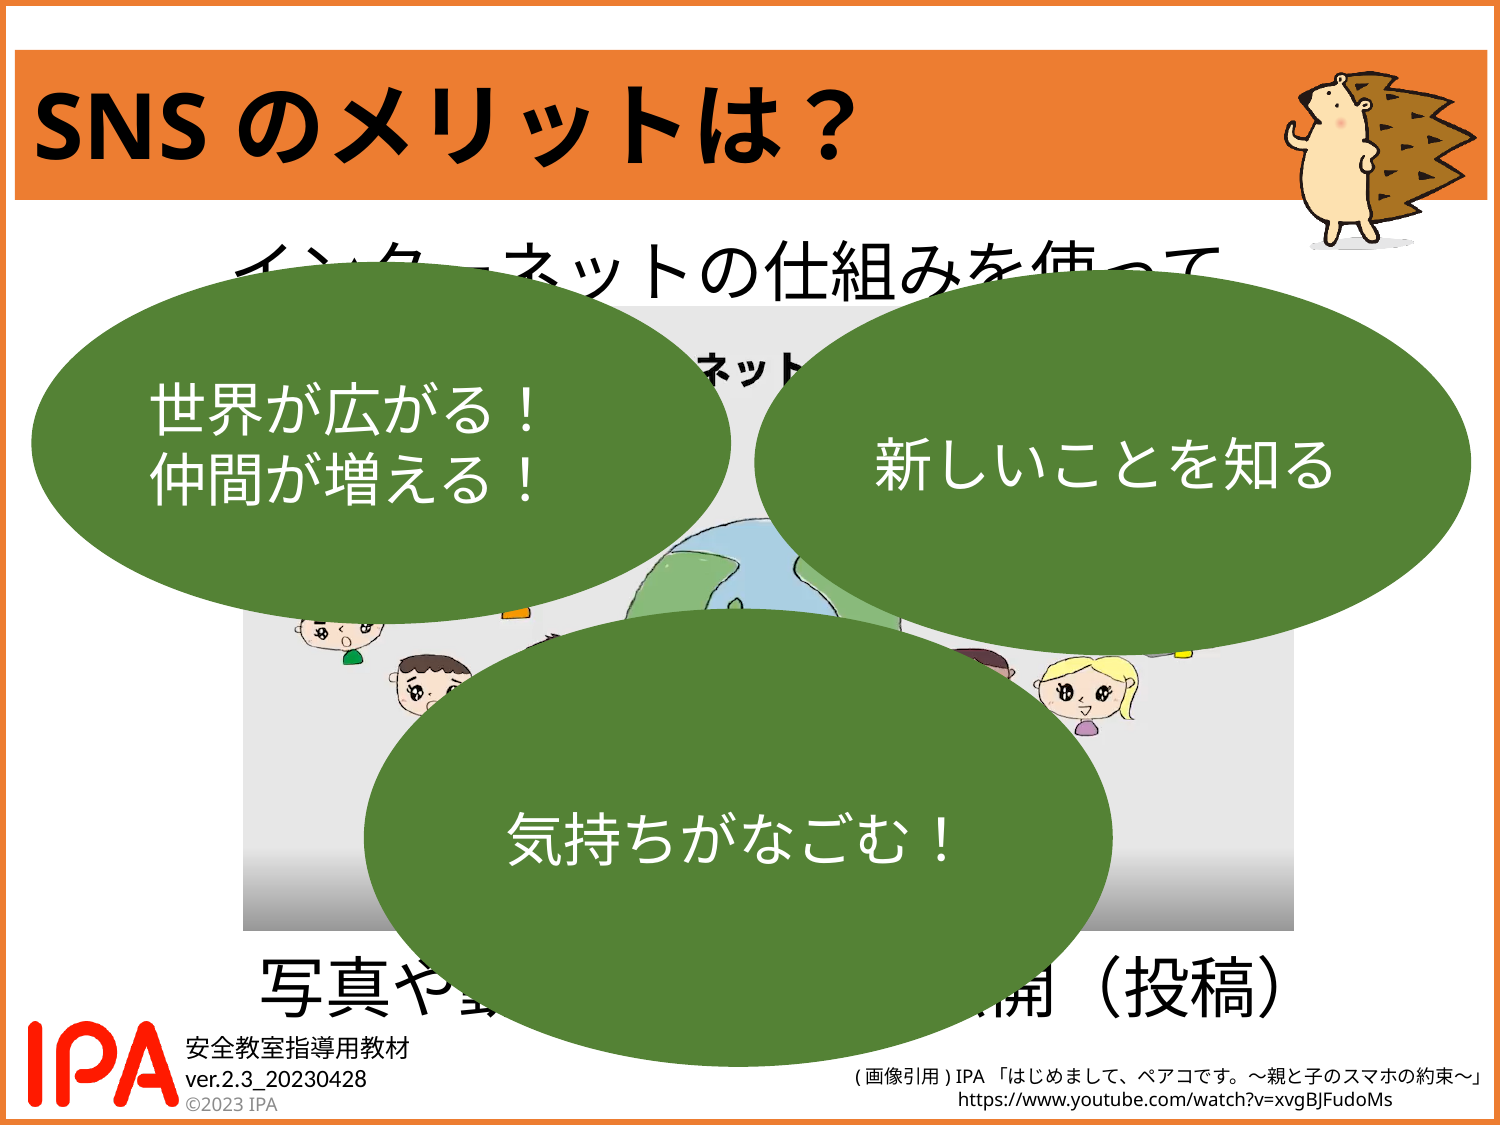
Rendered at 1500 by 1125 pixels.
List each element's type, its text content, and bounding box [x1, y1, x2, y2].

text_box (画像引用) IPA「はじめまして、ペアコです。～親と子のスマホの約束～」 https://www.youtube.com/watch?v=xvgBJFudoMs [840, 1057, 1500, 1118]
title 写真や動画を世界中に公開（投稿） [243, 934, 550, 1038]
picture [243, 306, 1294, 931]
text_box SNSのメリットは？ [18, 55, 1459, 192]
text_box インターネットの仕組みを使って [214, 221, 1282, 306]
title 写真や動画を世界中に公開（投稿） [927, 934, 1500, 1038]
text_box 新しいことを知る [901, 268, 1473, 630]
text_box 世界が広がる！ 仲間が増える！ [30, 260, 613, 611]
text_box 気持ちがなごむ！ [395, 931, 1082, 1068]
picture [1284, 71, 1477, 250]
picture [28, 1021, 179, 1107]
